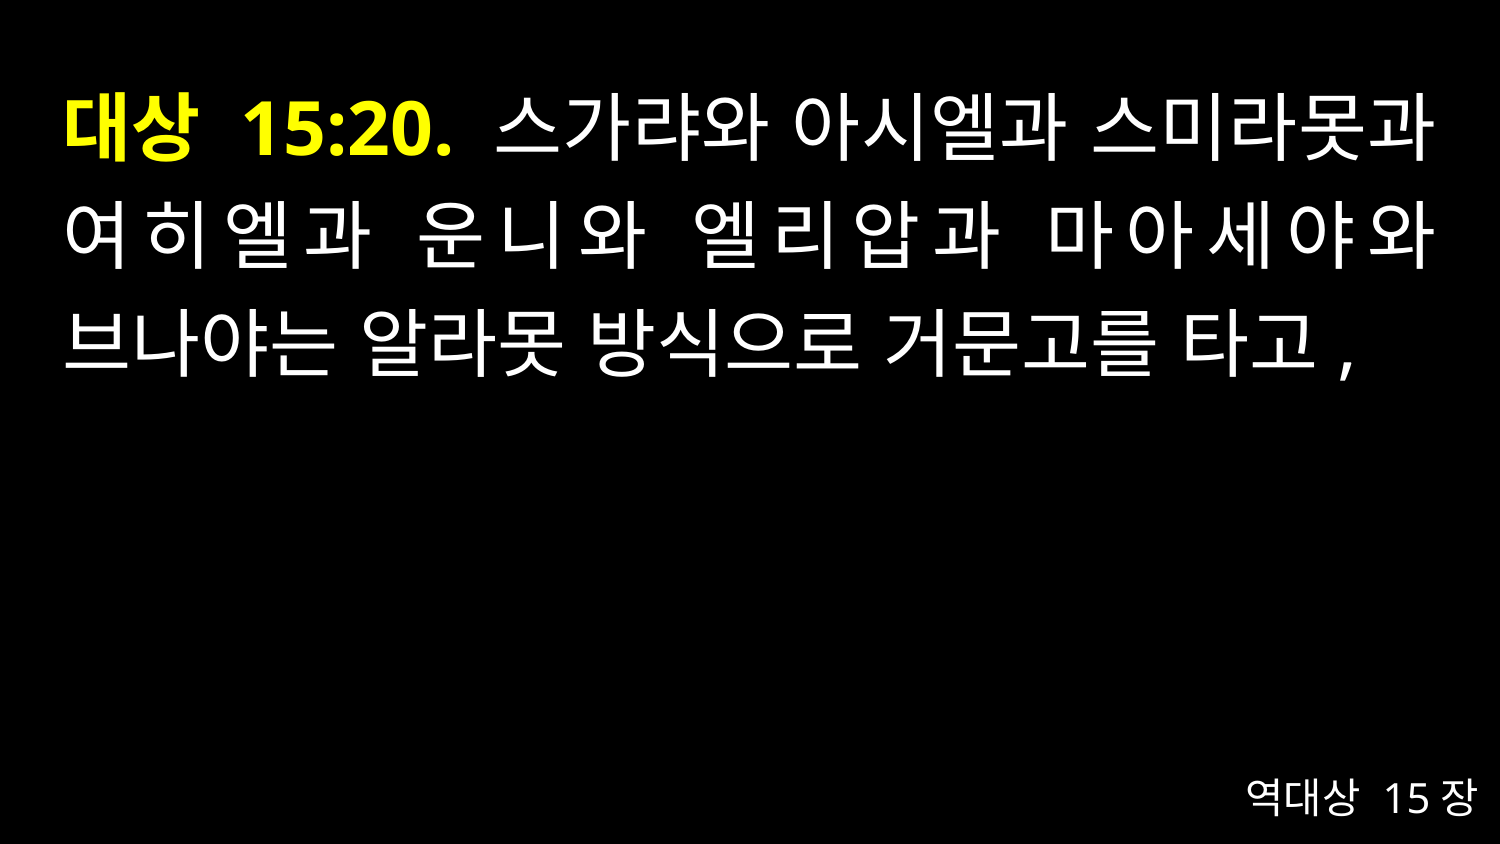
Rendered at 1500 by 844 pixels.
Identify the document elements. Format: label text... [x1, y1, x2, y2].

title 대상 15:20. 스가랴와 아시엘과 스미라못과 여히엘과 운니와 엘리압과 마아세야와 브나야는 알라못 방식으로 거문고를 타고, [0, 0, 1500, 844]
subtitle 역대상 15장 [916, 770, 1500, 844]
